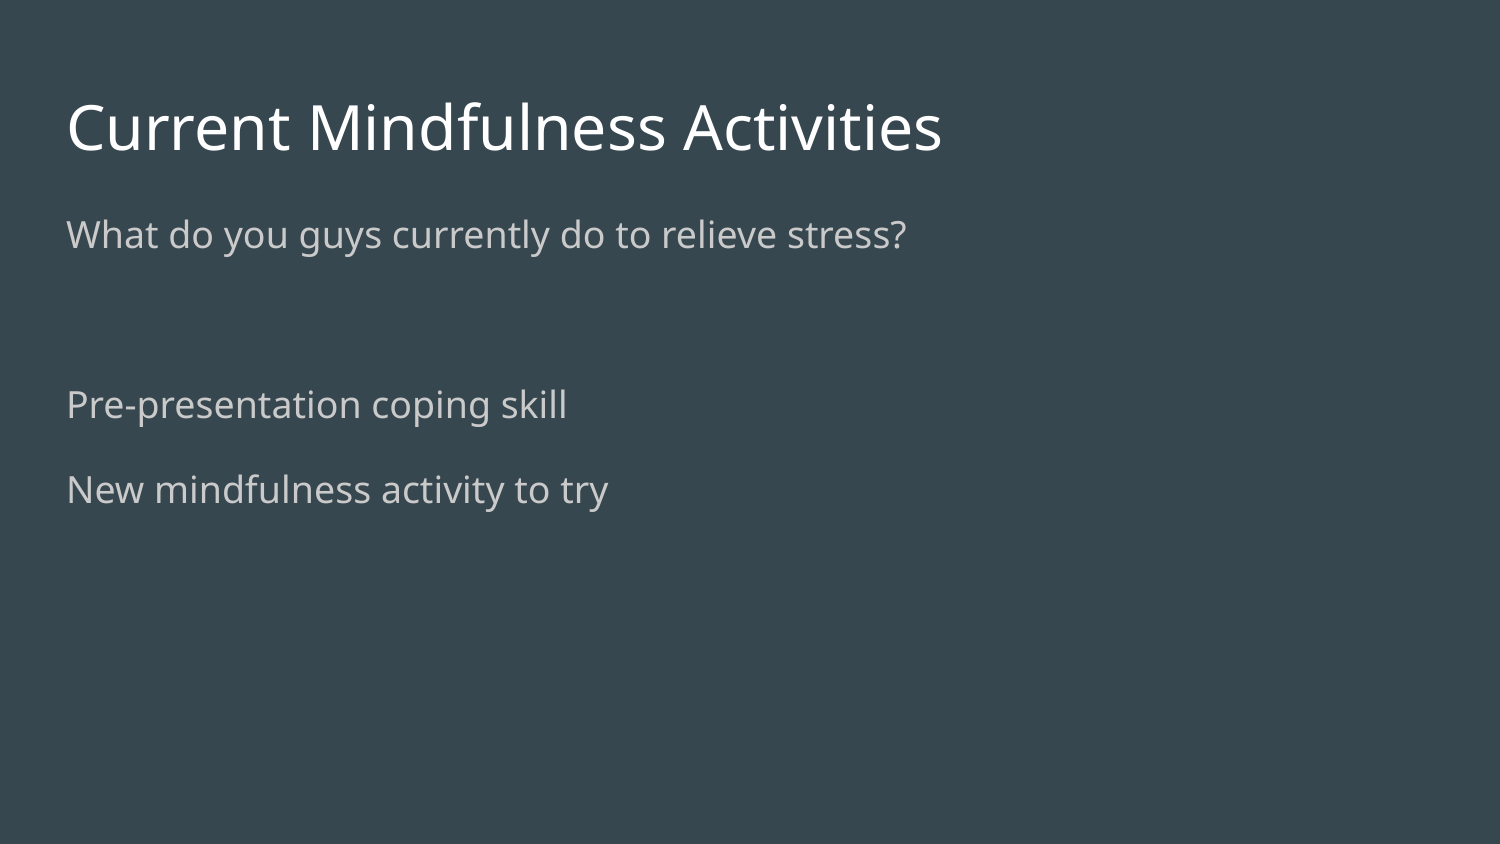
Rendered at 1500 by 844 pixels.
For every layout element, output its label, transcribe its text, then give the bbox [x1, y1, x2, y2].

list What do you guys currently do to relieve stress? Pre-presentation coping skill New mindfulness activity to try [51, 189, 1449, 750]
title Current Mindfulness Activities [51, 72, 1449, 167]
